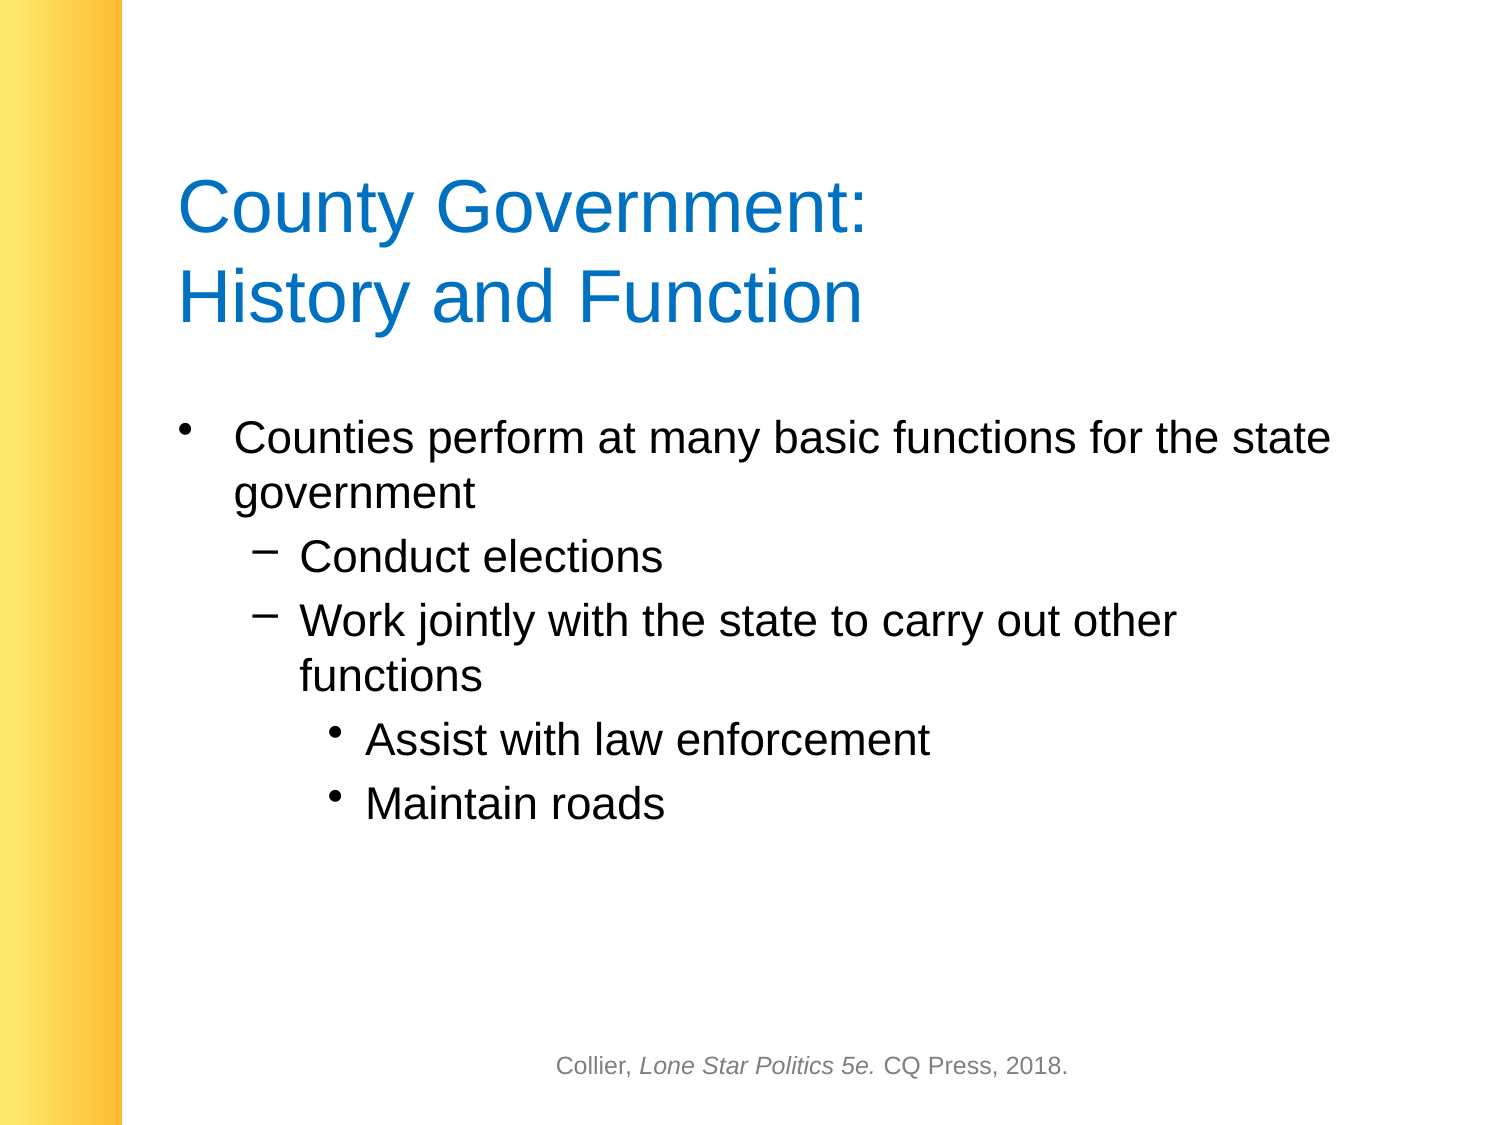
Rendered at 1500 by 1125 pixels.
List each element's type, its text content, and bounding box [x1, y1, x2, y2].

text_box Collier, Lone Star Politics 5e. CQ Press, 2018. [525, 1042, 1100, 1087]
list Counties perform at many basic functions for the state government Conduct elections Work jointly with the state to carry out other functions Assist with law enforcement Maintain roads [162, 399, 1375, 1038]
picture [0, 0, 1500, 1125]
title County Government: History and Function [162, 149, 1475, 338]
